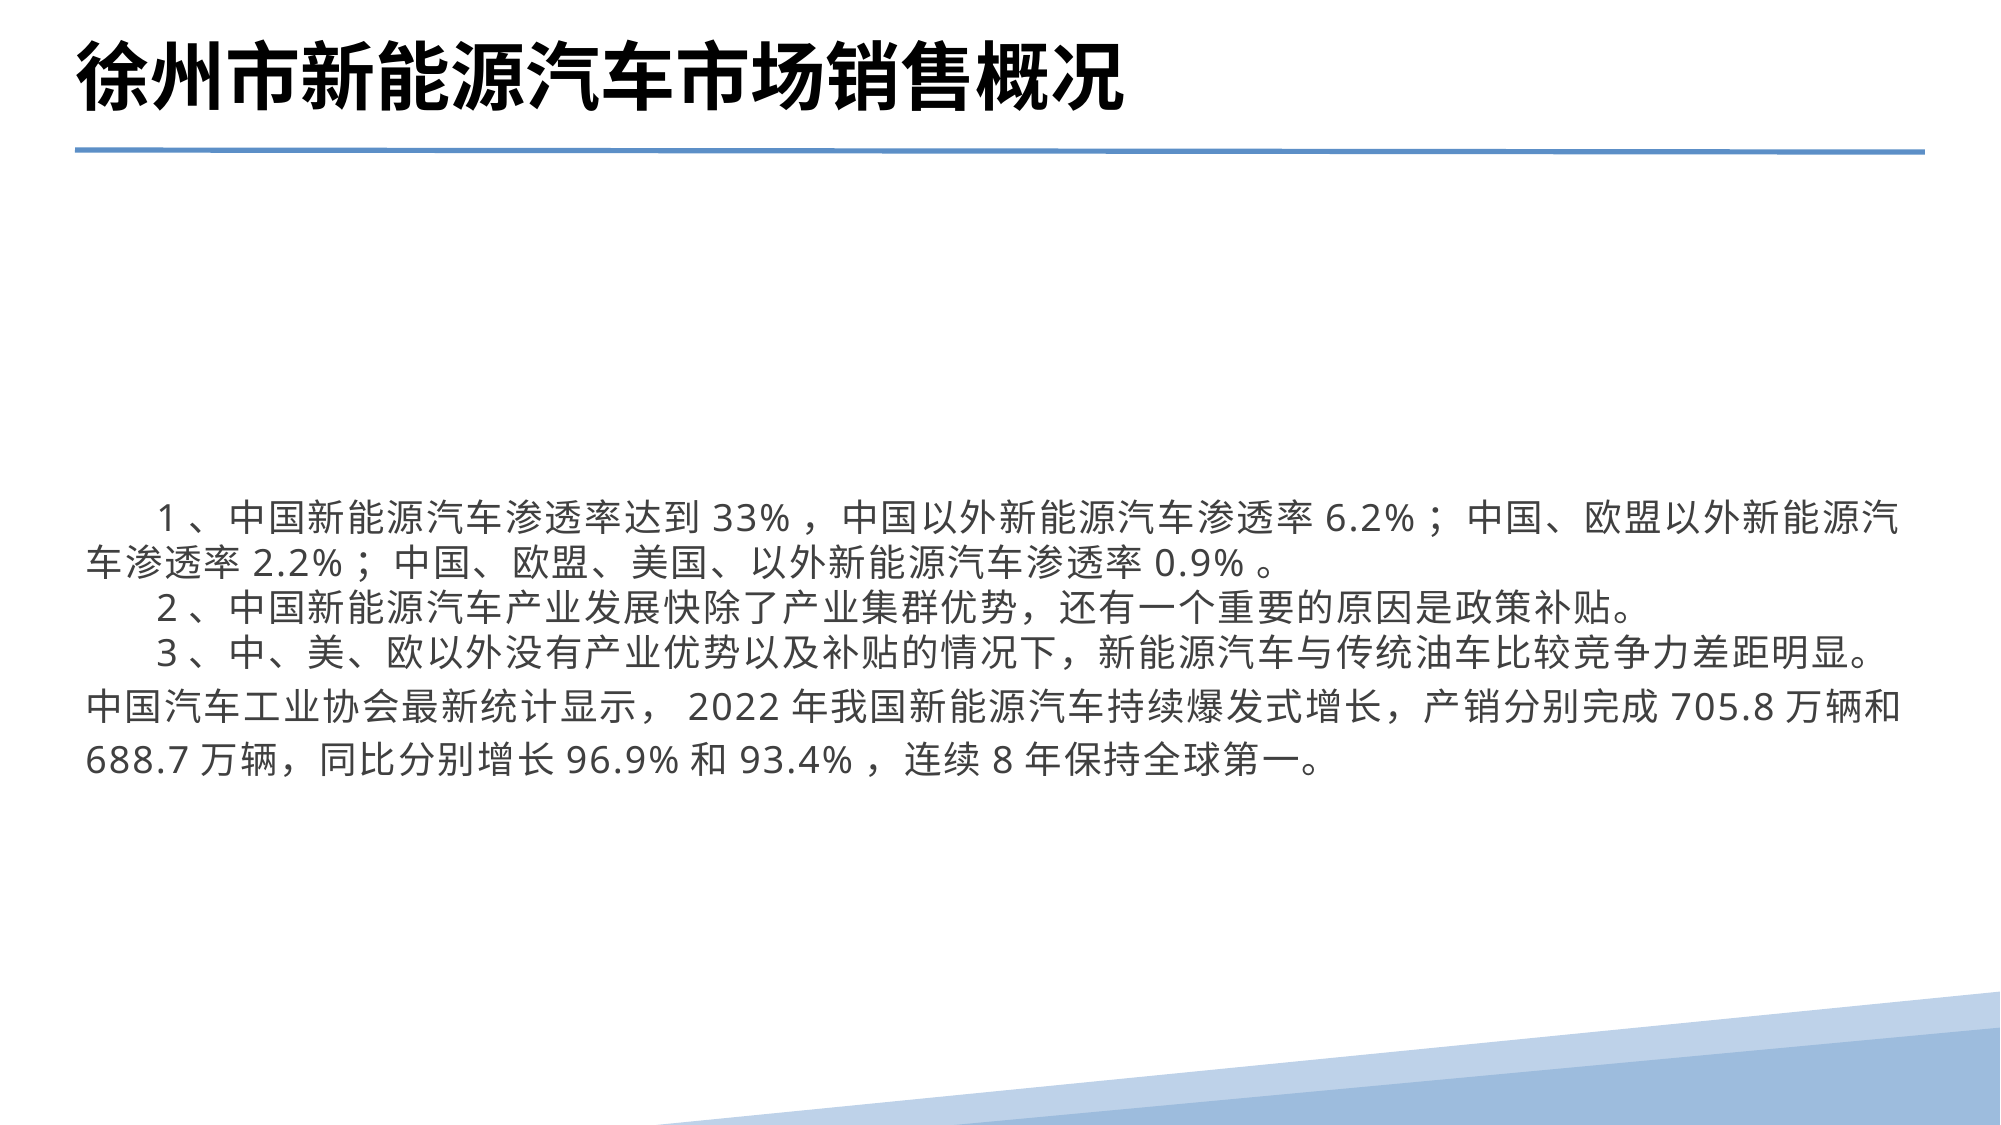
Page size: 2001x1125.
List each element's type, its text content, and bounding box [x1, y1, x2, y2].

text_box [656, 991, 2000, 1125]
text_box 1、中国新能源汽车渗透率达到33%，中国以外新能源汽车渗透率6.2%；中国、欧盟以外新能源汽车渗透率2.2%；中国、欧盟、美国、以外新能源汽车渗透率0.9%。 2、中国新能源汽车产业发展快除了产业集群优势，还有一个重要的原因是政策补贴。 3、中、美、欧以外没有产业优势以及补贴的情况下，新能源汽车与传统油车比较竞争力差距明显。 中国汽车工业协会最新统计显示，2022年我国新能源汽车持续爆发式增长，产销分别完成705.8万辆和688.7万辆，同比分别增长96.9%和93.4%，连续8年保持全球第一。 [75, 290, 1925, 985]
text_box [74, 149, 1925, 153]
text_box 徐州市新能源汽车市场销售概况 [75, 24, 1925, 125]
